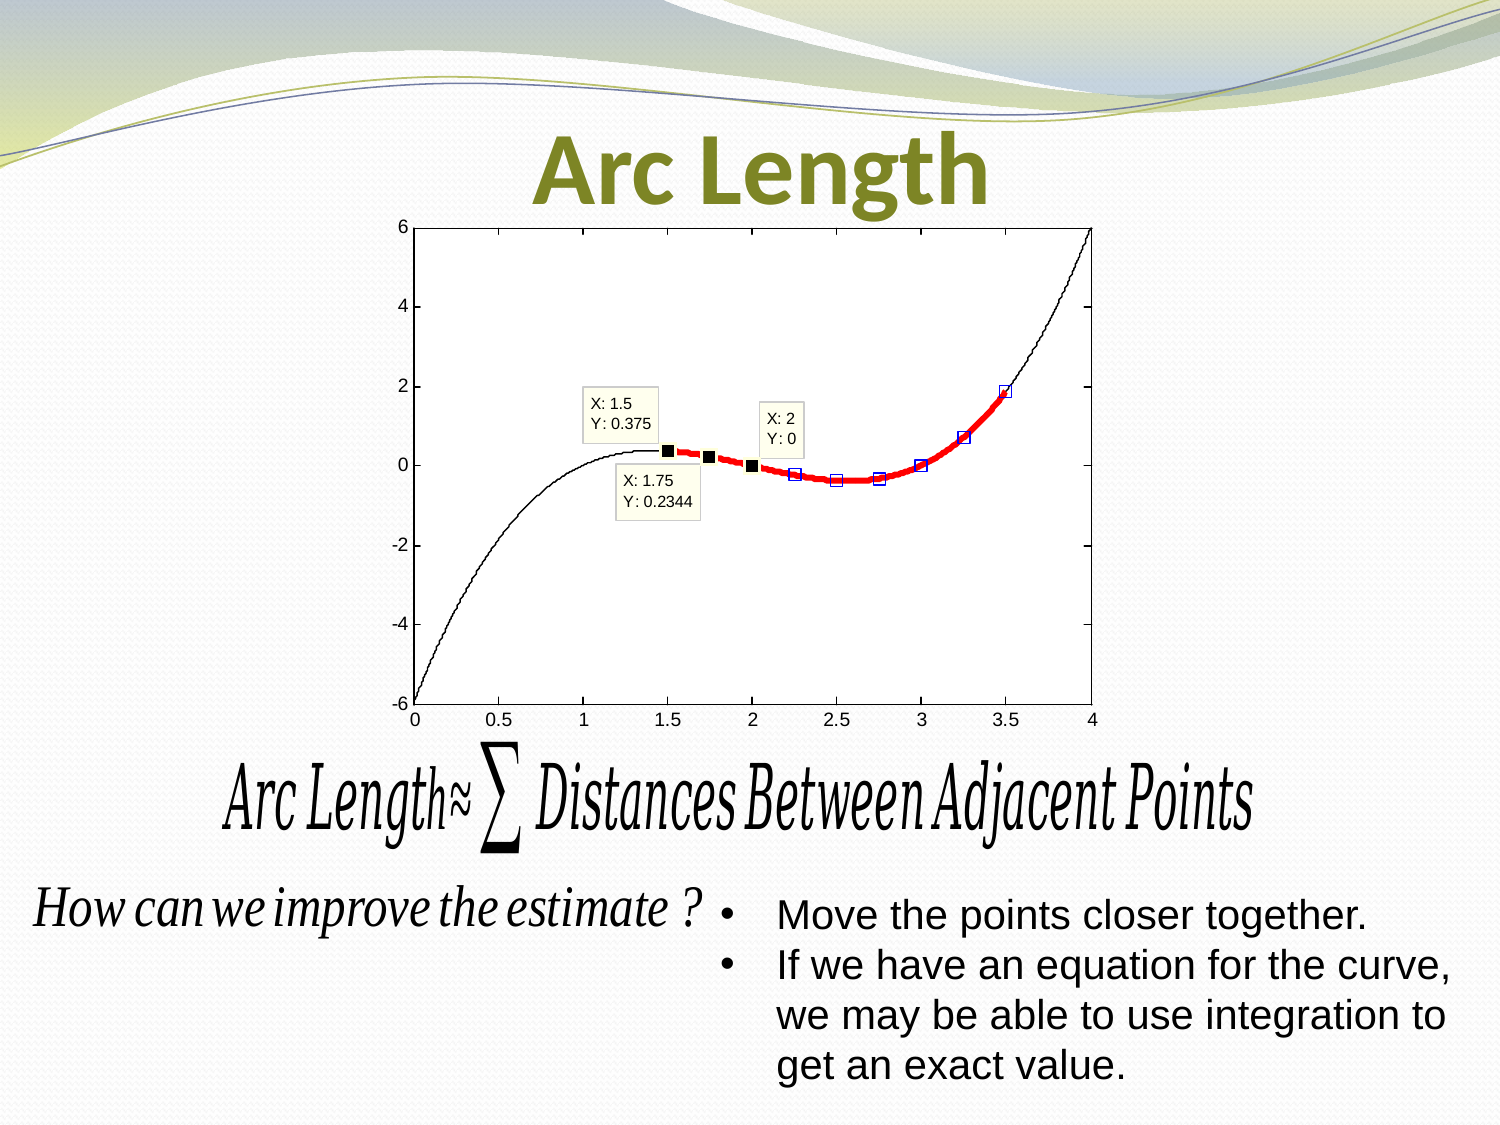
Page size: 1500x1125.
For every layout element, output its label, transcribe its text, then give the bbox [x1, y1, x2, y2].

title Arc Length [87, 37, 1438, 226]
text_box Move the points closer together. If we have an equation for the curve, we may be able to use integration to get an exact value. [705, 880, 1481, 1096]
picture [299, 183, 1175, 769]
